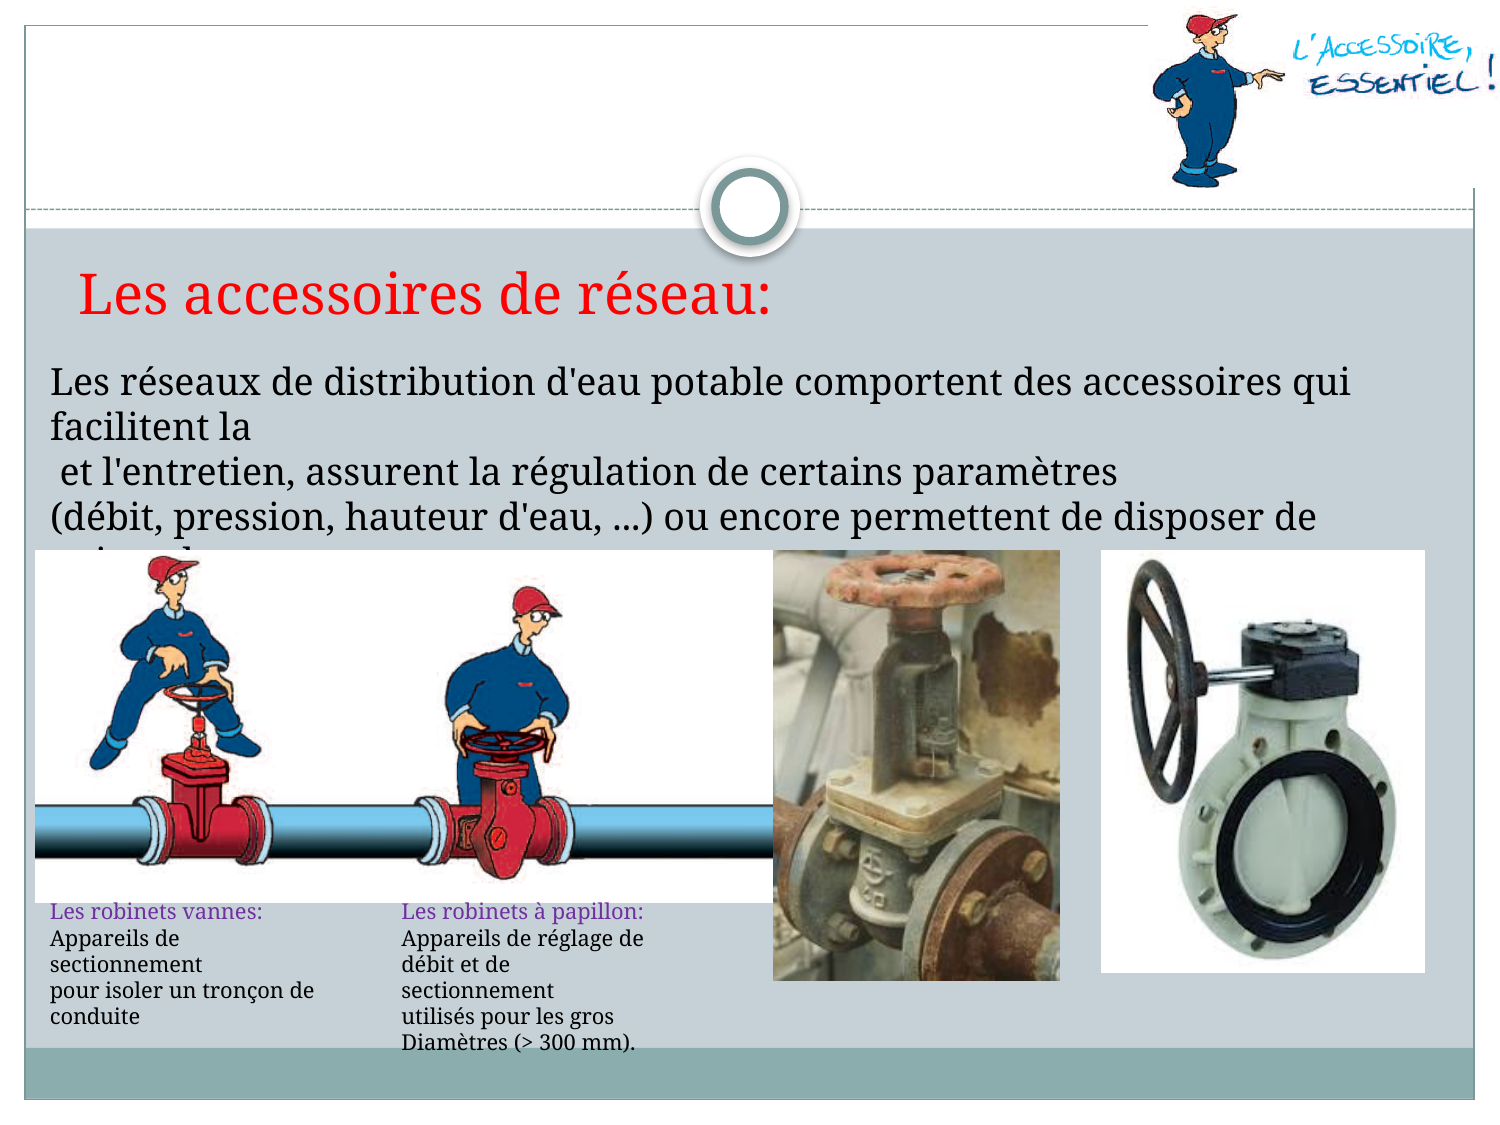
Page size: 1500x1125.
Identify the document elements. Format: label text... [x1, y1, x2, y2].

text_box Les robinets à papillon: Appareils de réglage de débit et de sectionnement utilisés pour les gros Diamètres (> 300 mm). [386, 912, 680, 1063]
picture [34, 550, 1060, 981]
text_box Les réseaux de distribution d'eau potable comportent des accessoires qui facilitent la et l'entretien, assurent la régulation de certains paramètres (débit, pression, hauteur d'eau, ...) ou encore permettent de disposer de points de puisage sur le réseau. [35, 350, 1442, 1086]
text_box Les robinets vannes: Appareils de sectionnement pour isoler un tronçon de conduite [35, 911, 352, 1037]
picture [1148, 0, 1500, 188]
list Les accessoires de réseau: [49, 250, 1445, 1043]
picture [1101, 550, 1426, 973]
